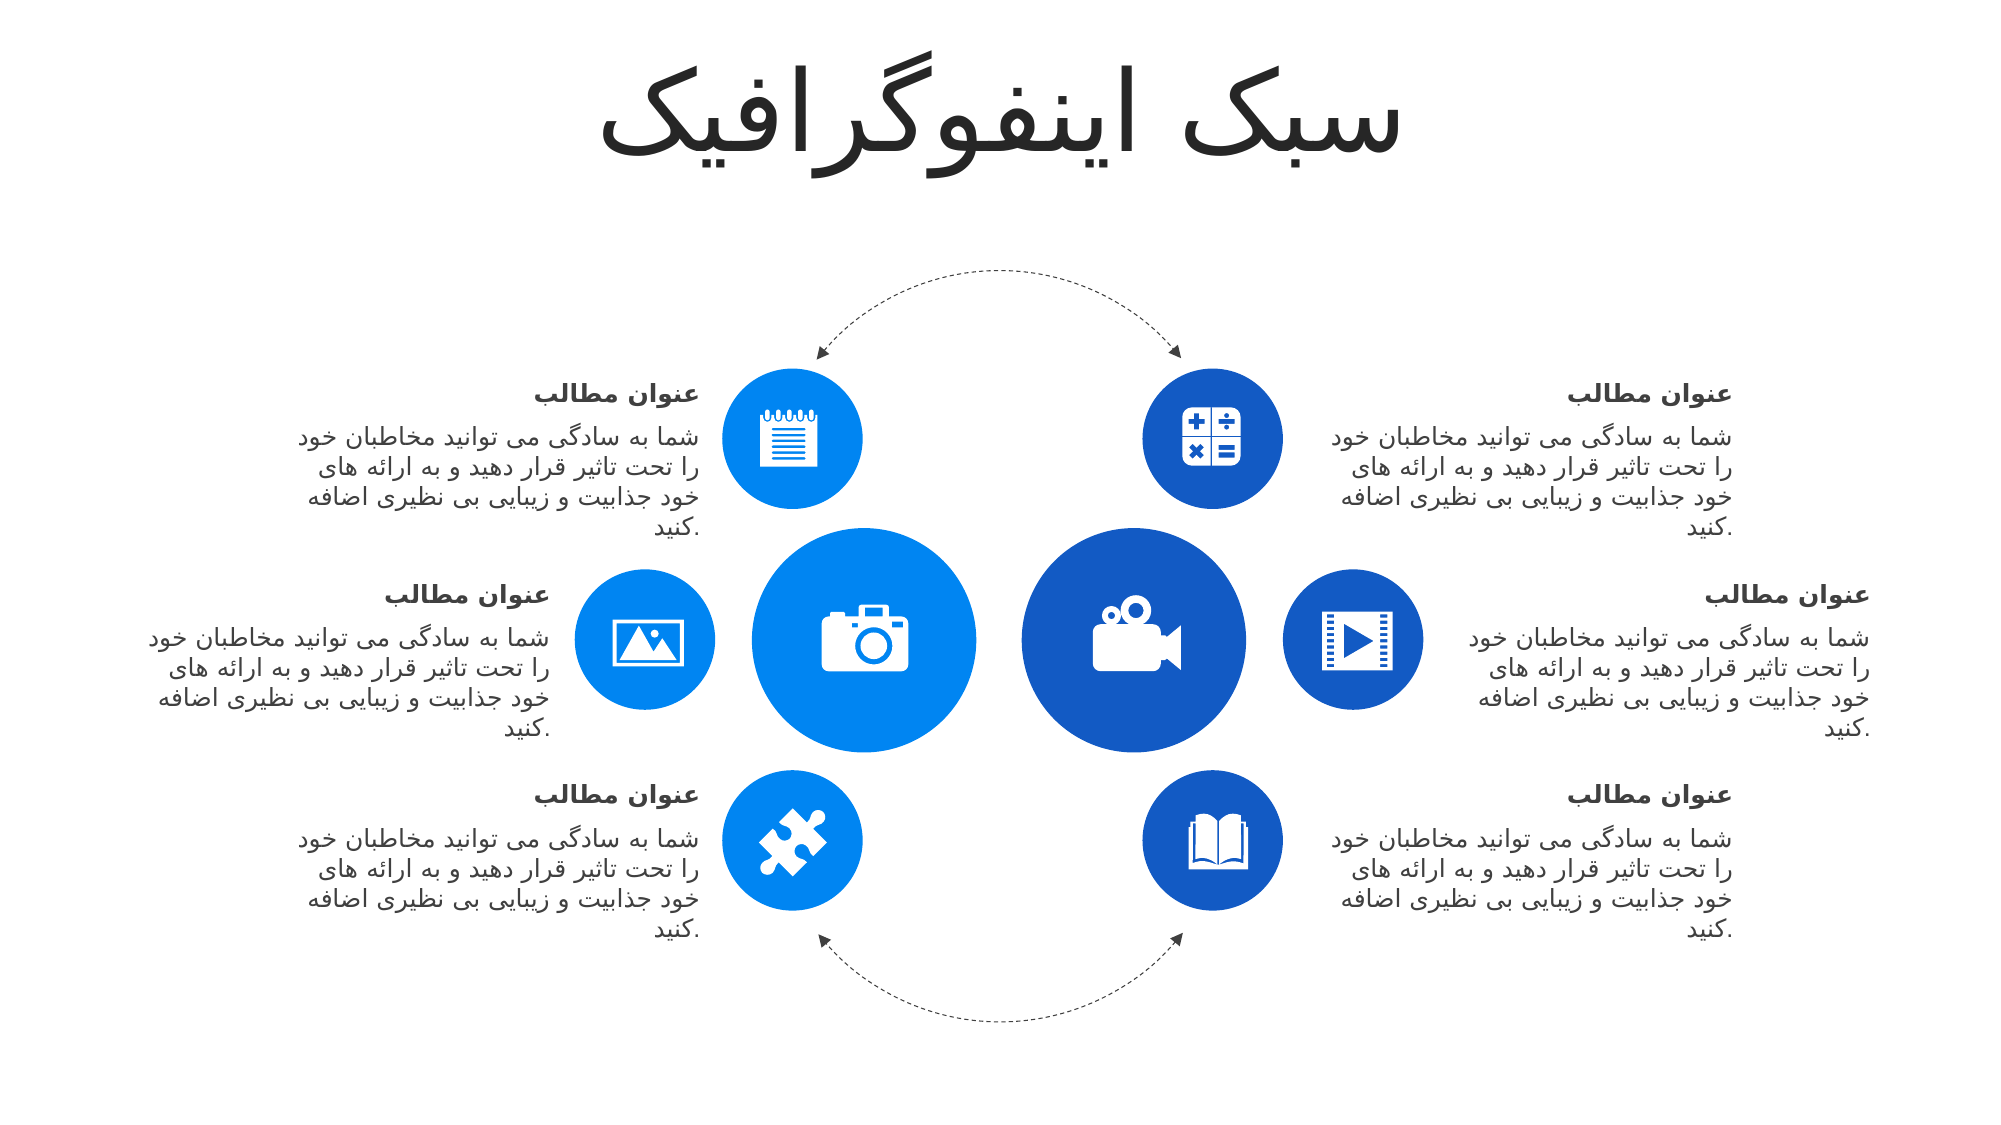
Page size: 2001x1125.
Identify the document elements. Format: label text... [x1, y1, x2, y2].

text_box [130, 570, 566, 721]
text_box [818, 789, 1183, 1023]
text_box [1310, 771, 1749, 922]
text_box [279, 369, 716, 520]
text_box [816, 270, 1182, 503]
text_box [1021, 368, 1424, 911]
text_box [1310, 369, 1749, 520]
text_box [279, 771, 716, 922]
list سبک اینفوگرافیک [53, 55, 1952, 175]
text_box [1448, 570, 1886, 721]
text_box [574, 368, 977, 911]
